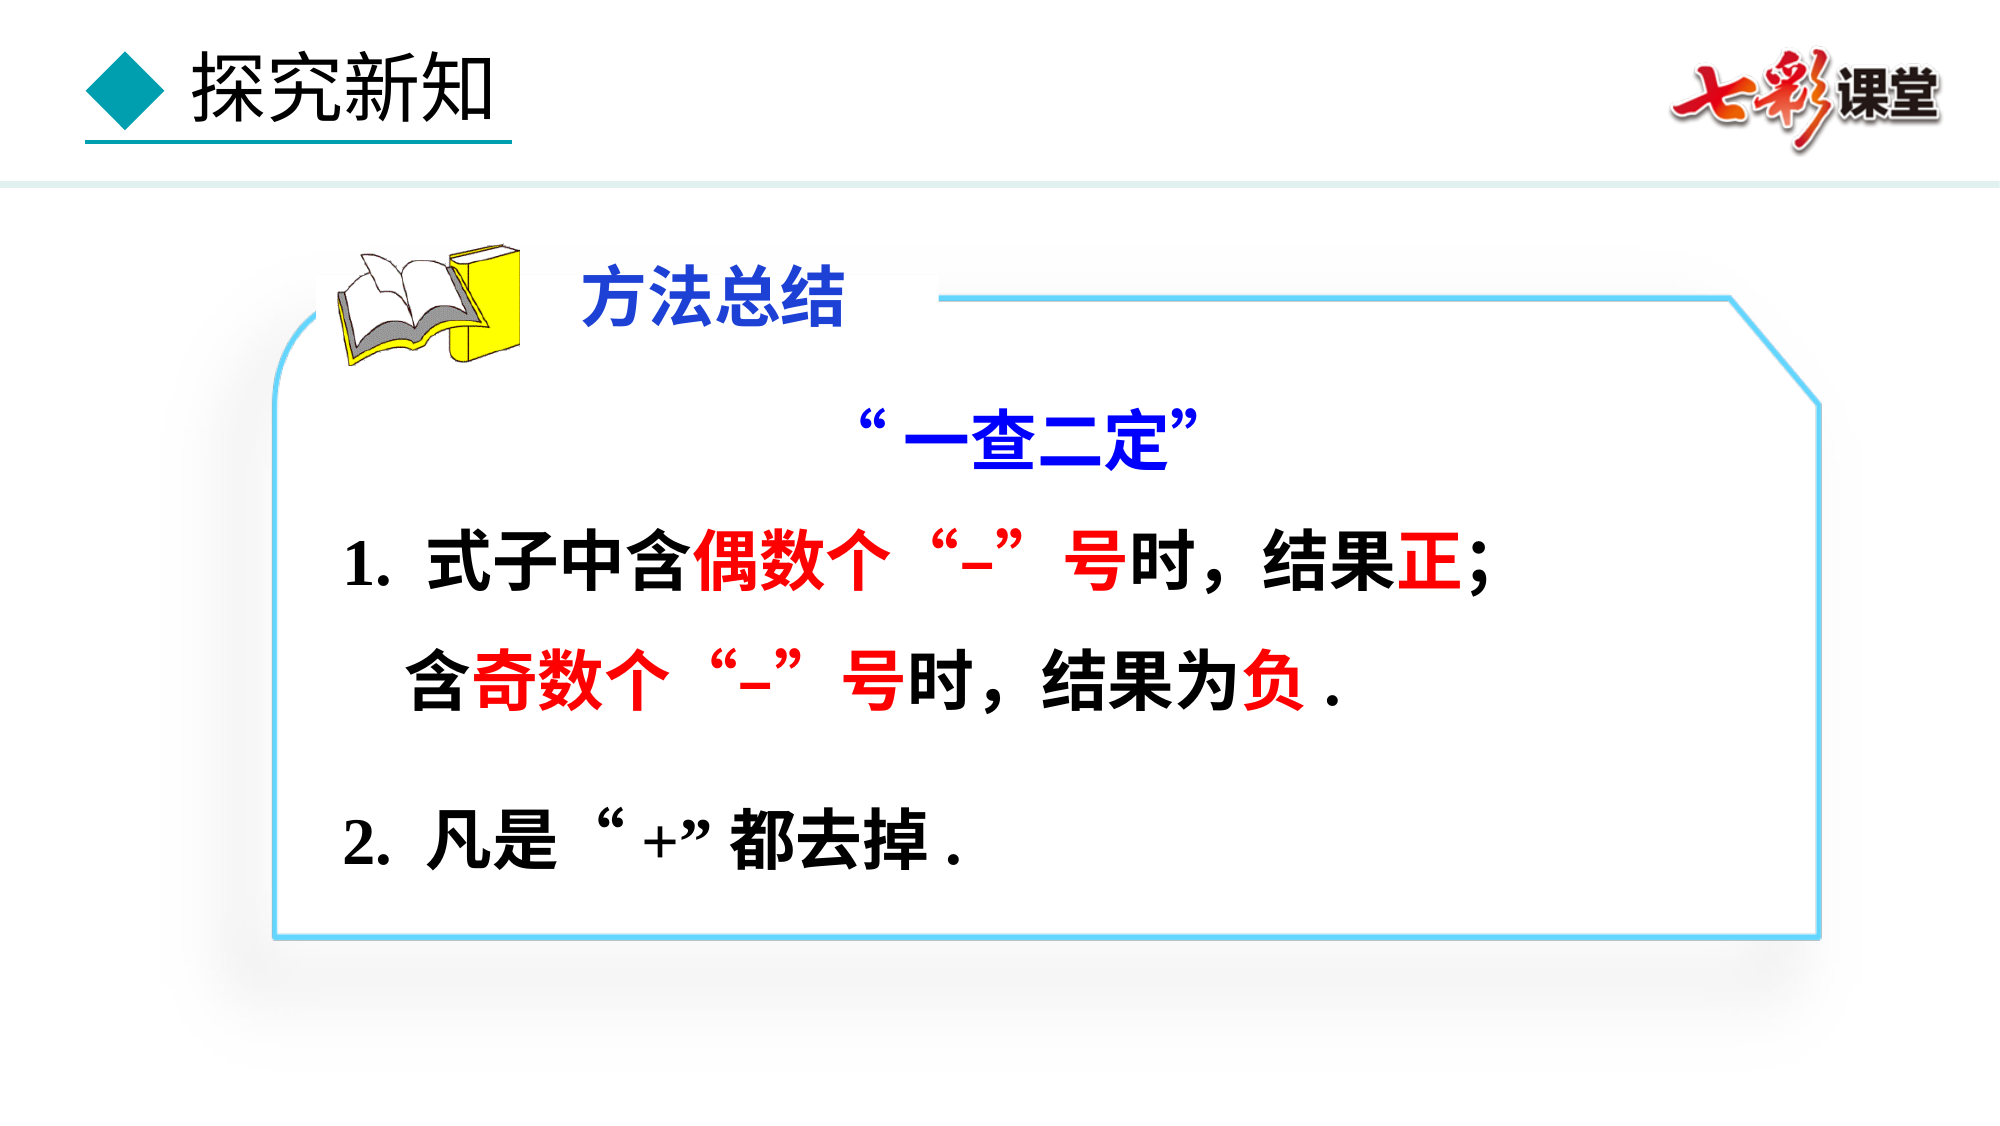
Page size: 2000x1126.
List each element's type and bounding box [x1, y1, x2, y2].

text_box [322, 230, 931, 366]
text_box [150, 230, 1873, 1086]
picture [1666, 42, 1948, 157]
